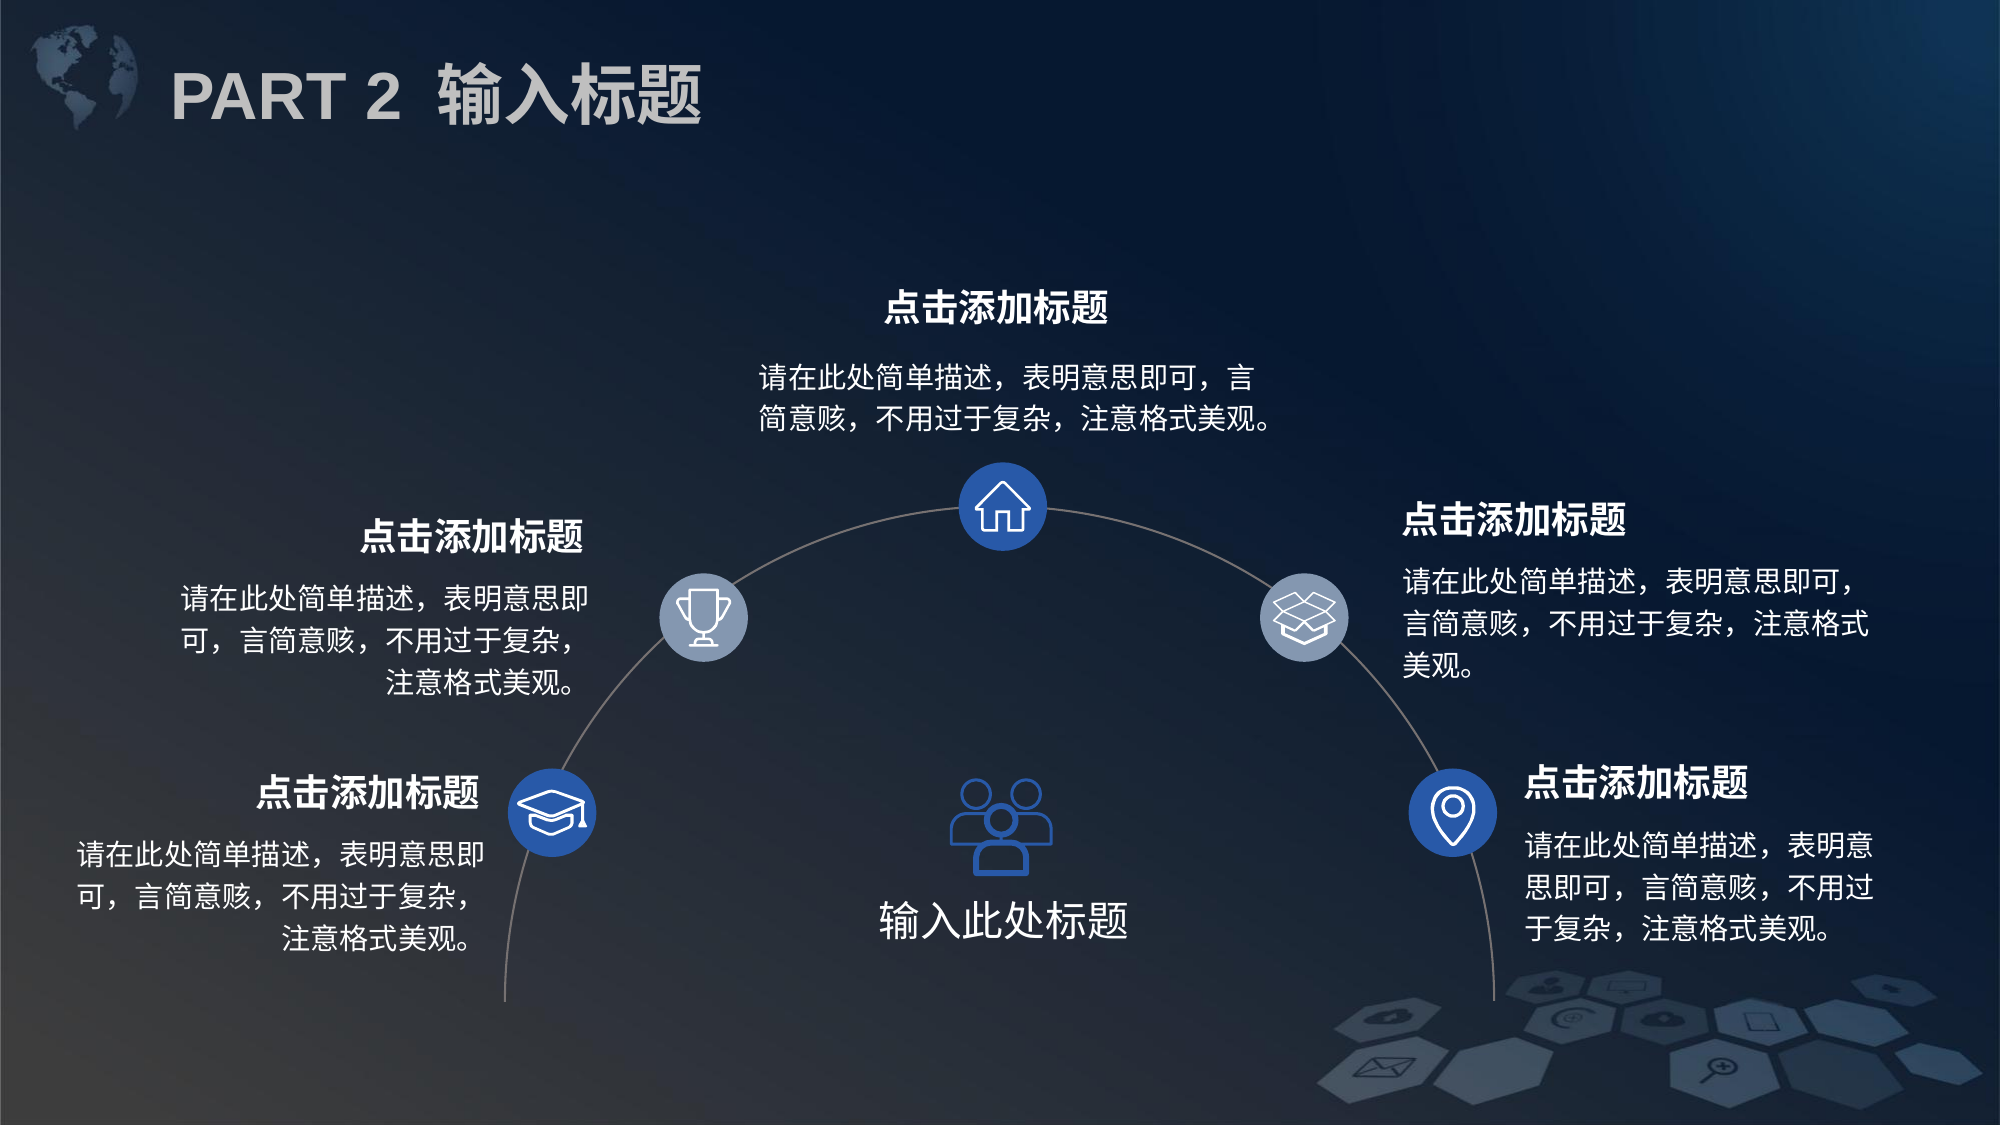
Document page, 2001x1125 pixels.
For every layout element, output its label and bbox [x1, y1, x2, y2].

picture [0, 0, 2000, 1125]
text_box [731, 277, 1284, 487]
text_box [958, 487, 1048, 551]
text_box [1385, 488, 1888, 692]
text_box [1507, 752, 1911, 956]
text_box [47, 761, 501, 965]
text_box [507, 768, 597, 857]
text_box [153, 505, 605, 709]
text_box [1260, 573, 1349, 662]
text_box [863, 778, 1189, 953]
text_box [1408, 768, 1498, 857]
text_box [659, 573, 748, 662]
